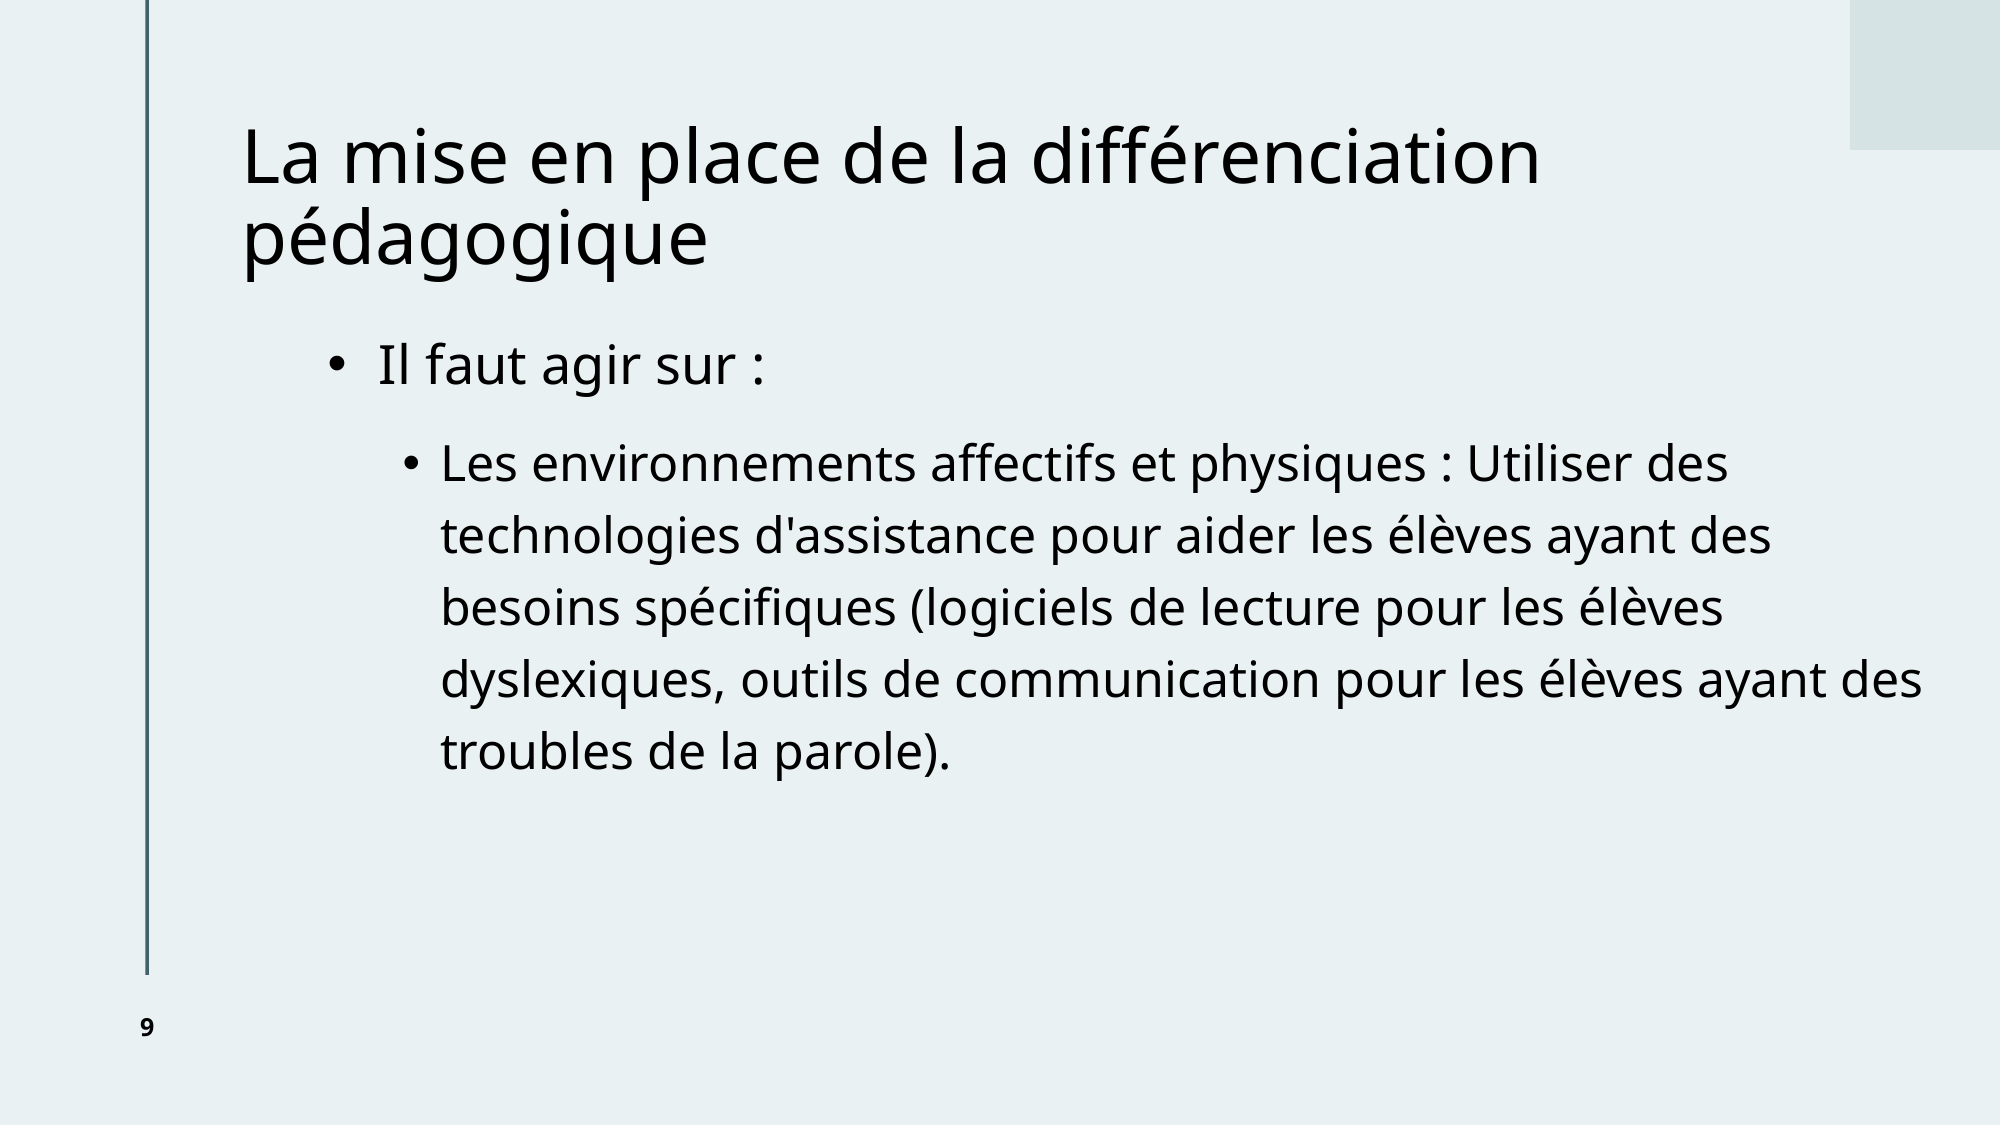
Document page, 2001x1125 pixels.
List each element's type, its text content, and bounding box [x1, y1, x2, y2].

slide_number 9 [67, 975, 227, 1082]
list Il faut agir sur : Les environnements affectifs et physiques : Utiliser des technologies d'assistance pour aider les élèves ayant des besoins spécifiques (logiciels de lecture pour les élèves dyslexiques, outils de communication pour les élèves ayant des troubles de la parole). [177, 316, 1965, 1103]
title La mise en place de la différenciation pédagogique [240, 82, 1743, 316]
